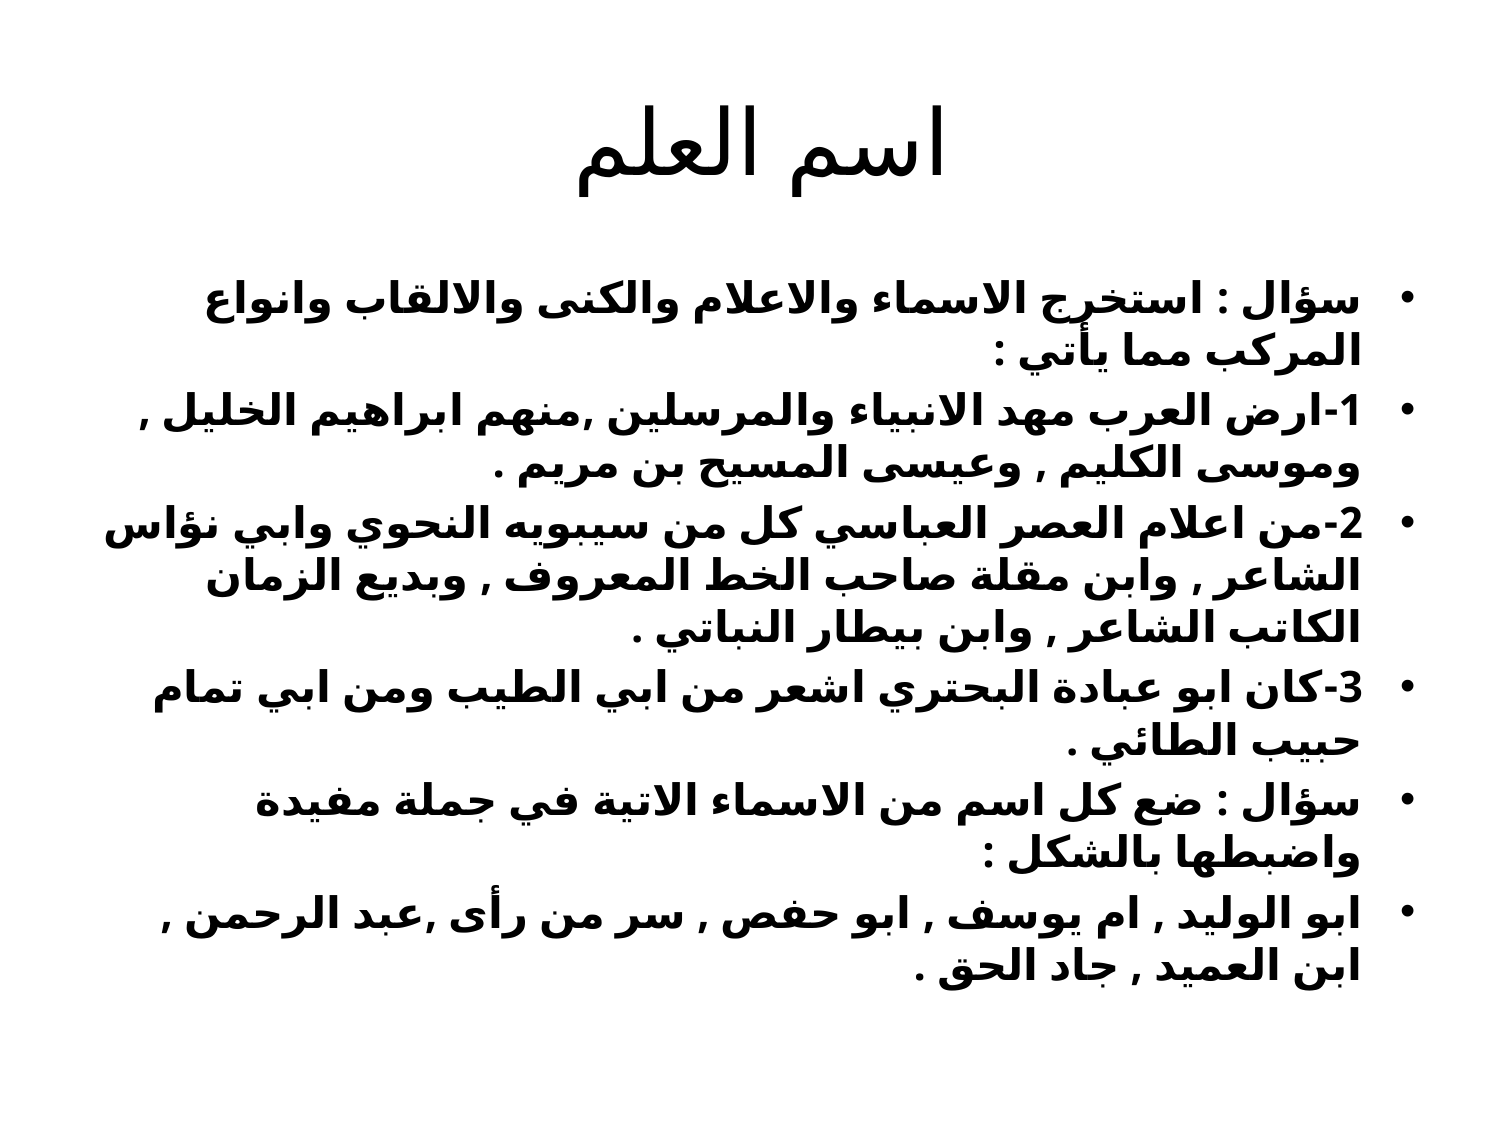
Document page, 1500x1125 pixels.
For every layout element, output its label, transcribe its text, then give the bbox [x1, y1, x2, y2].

title اسم العلم [75, 45, 1425, 233]
list سؤال : استخرج الاسماء والاعلام والكنى والالقاب وانواع المركب مما يأتي : 1-ارض العرب مهد الانبياء والمرسلين ,منهم ابراهيم الخليل , وموسى الكليم , وعيسى المسيح بن مريم . 2-من اعلام العصر العباسي كل من سيبويه النحوي وابي نؤاس الشاعر , وابن مقلة صاحب الخط المعروف , وبديع الزمان الكاتب الشاعر , وابن بيطار النباتي . 3-كان ابو عبادة البحتري اشعر من ابي الطيب ومن ابي تمام حبيب الطائي . سؤال : ضع كل اسم من الاسماء الاتية في جملة مفيدة واضبطها بالشكل : ابو الوليد , ام يوسف , ابو حفص , سر من رأى ,عبد الرحمن , ابن العميد , جاد الحق . [75, 262, 1425, 1005]
